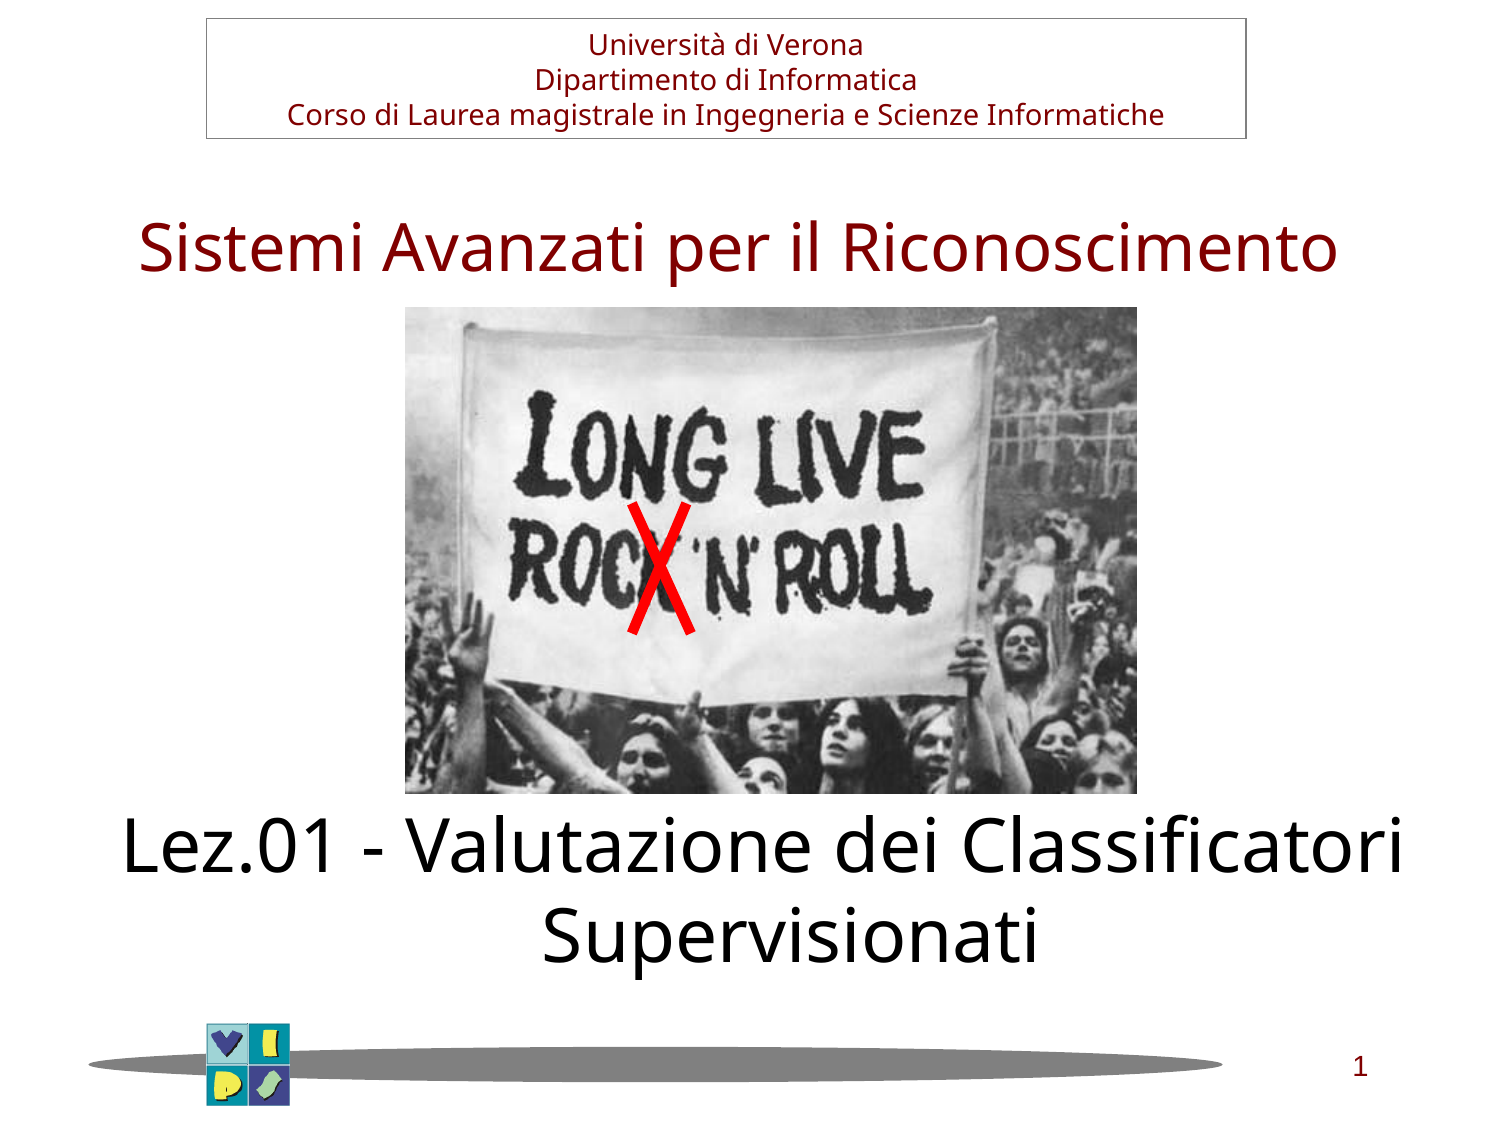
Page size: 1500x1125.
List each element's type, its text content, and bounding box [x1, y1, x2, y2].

slide_number 1 [1033, 1039, 1384, 1118]
picture [206, 1035, 290, 1106]
picture [405, 306, 1137, 795]
list Lez.01 - Valutazione dei Classificatori Supervisionati [88, 739, 1439, 1035]
text_box Università di Verona Dipartimento di Informatica Corso di Laurea magistrale in Ingegneria e Scienze Informatiche [206, 18, 1247, 139]
title Sistemi Avanzati per il Riconoscimento [64, 150, 1415, 338]
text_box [631, 503, 687, 634]
